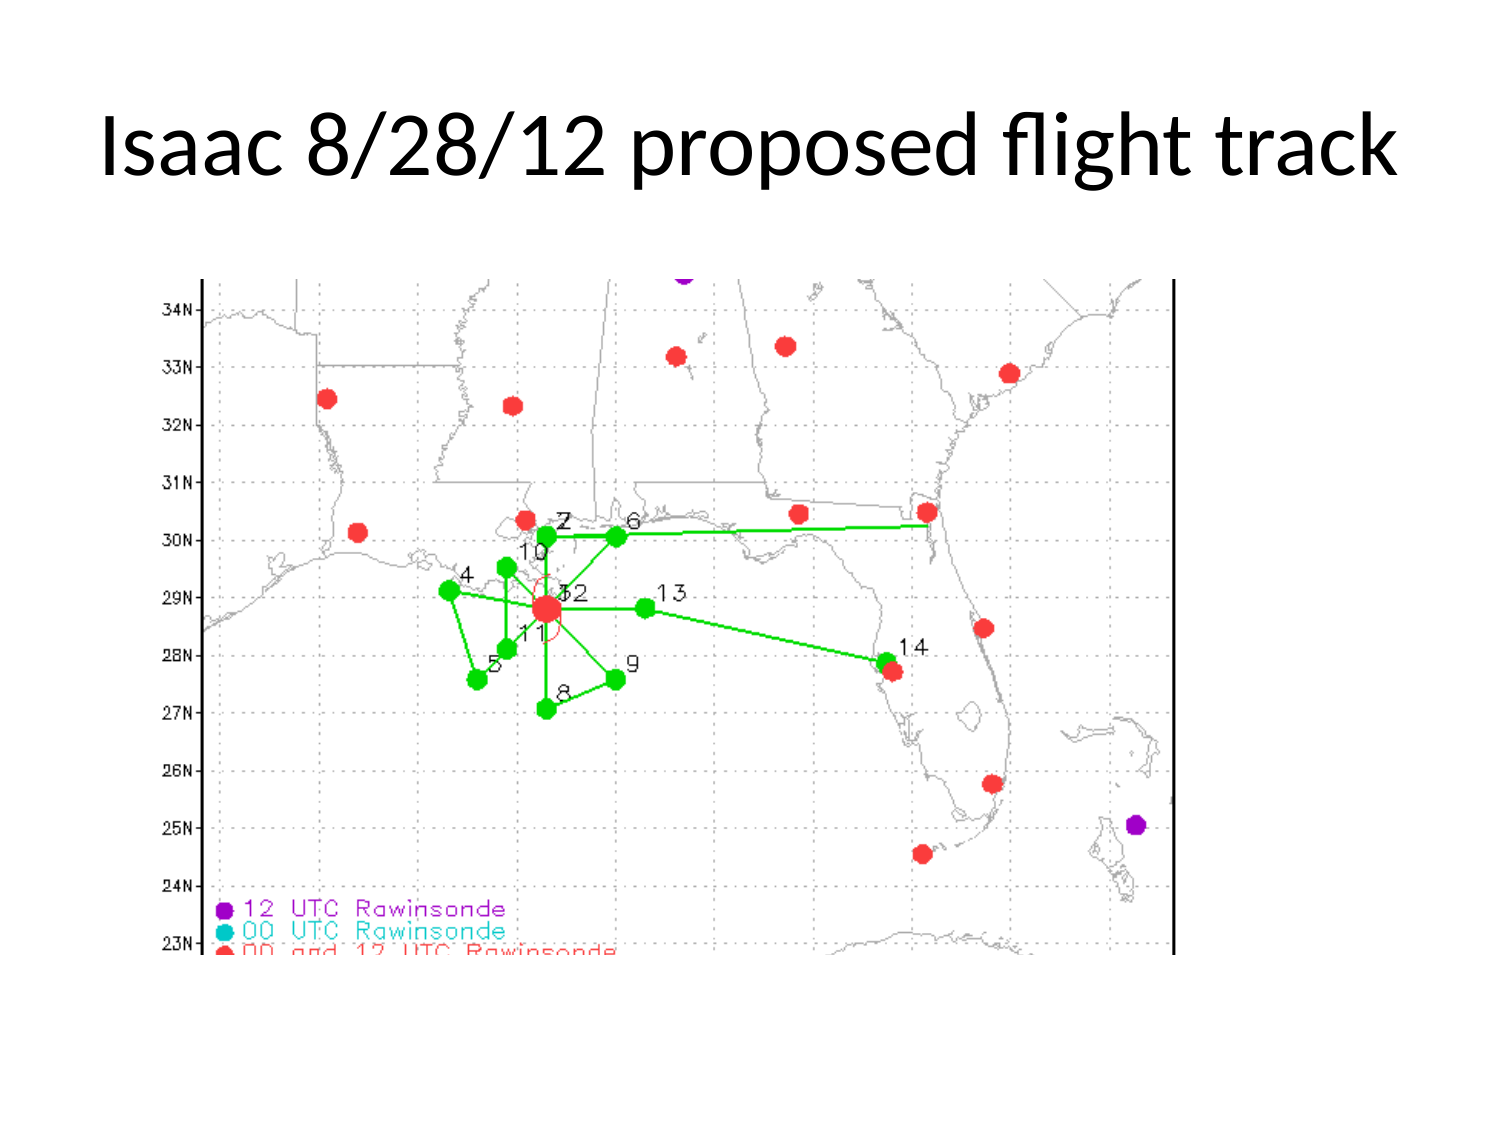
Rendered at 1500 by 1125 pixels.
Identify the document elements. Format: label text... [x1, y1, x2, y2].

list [74, 279, 1303, 955]
title Isaac 8/28/12 proposed flight track [75, 45, 1425, 233]
